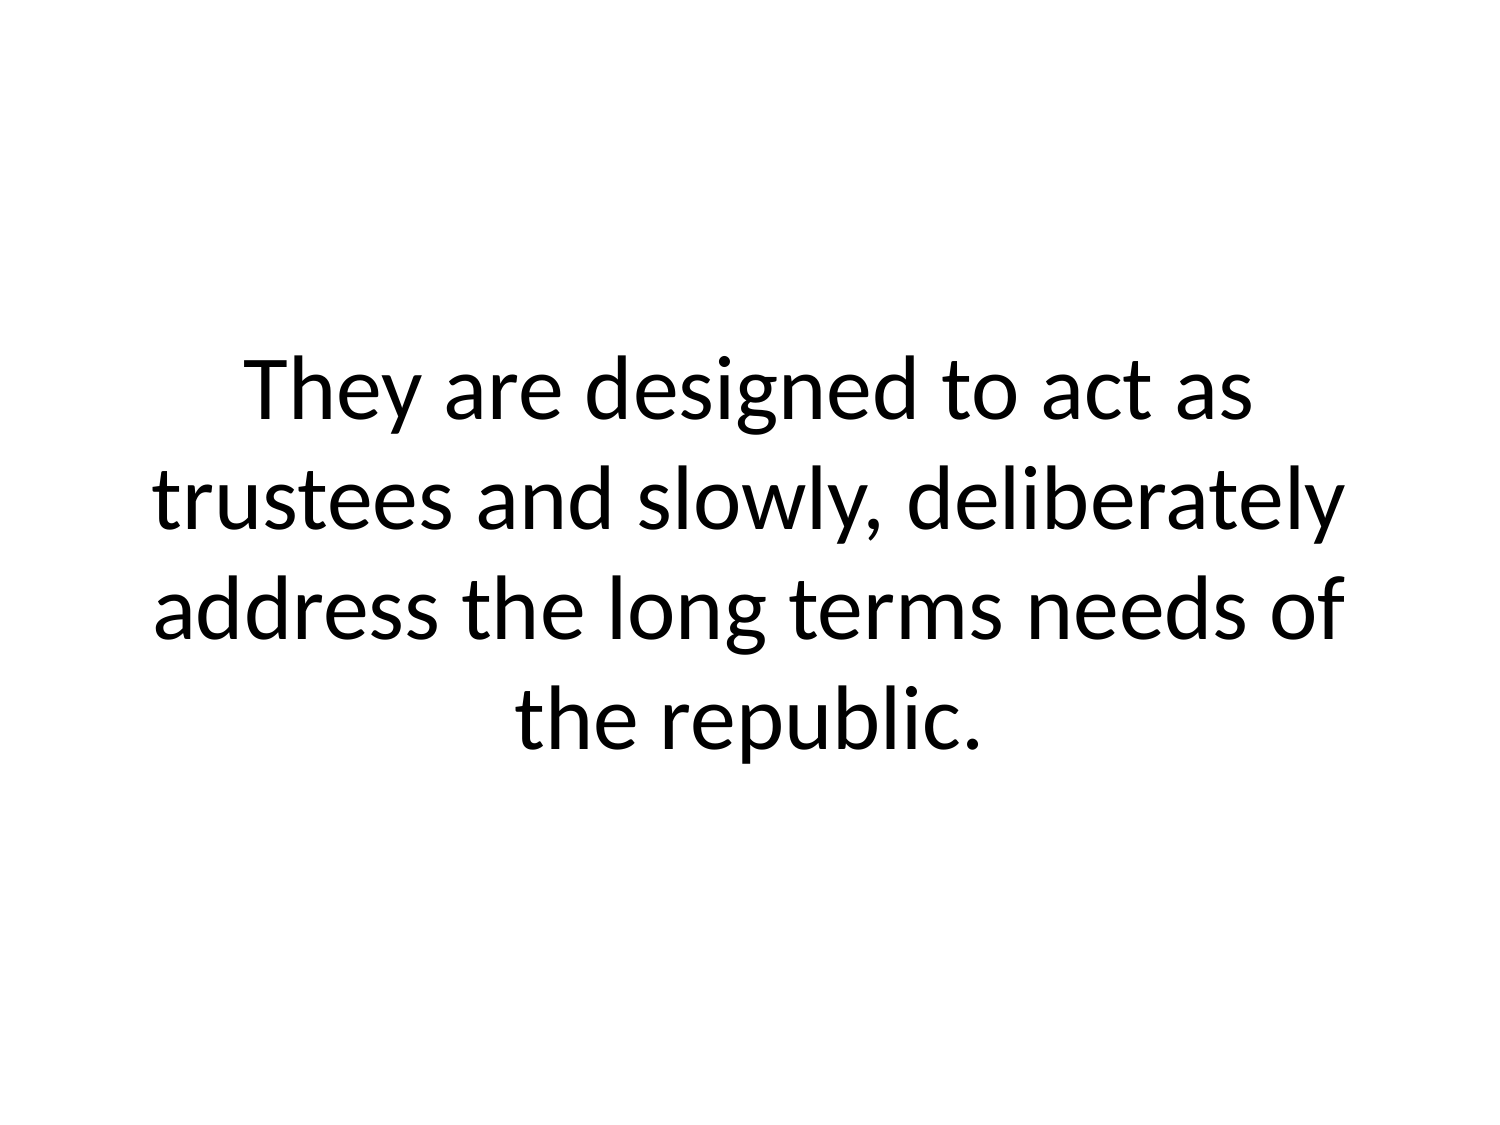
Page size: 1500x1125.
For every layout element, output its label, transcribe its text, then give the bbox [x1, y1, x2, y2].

title They are designed to act as trustees and slowly, deliberately address the long terms needs of the republic. [74, 44, 1426, 1051]
